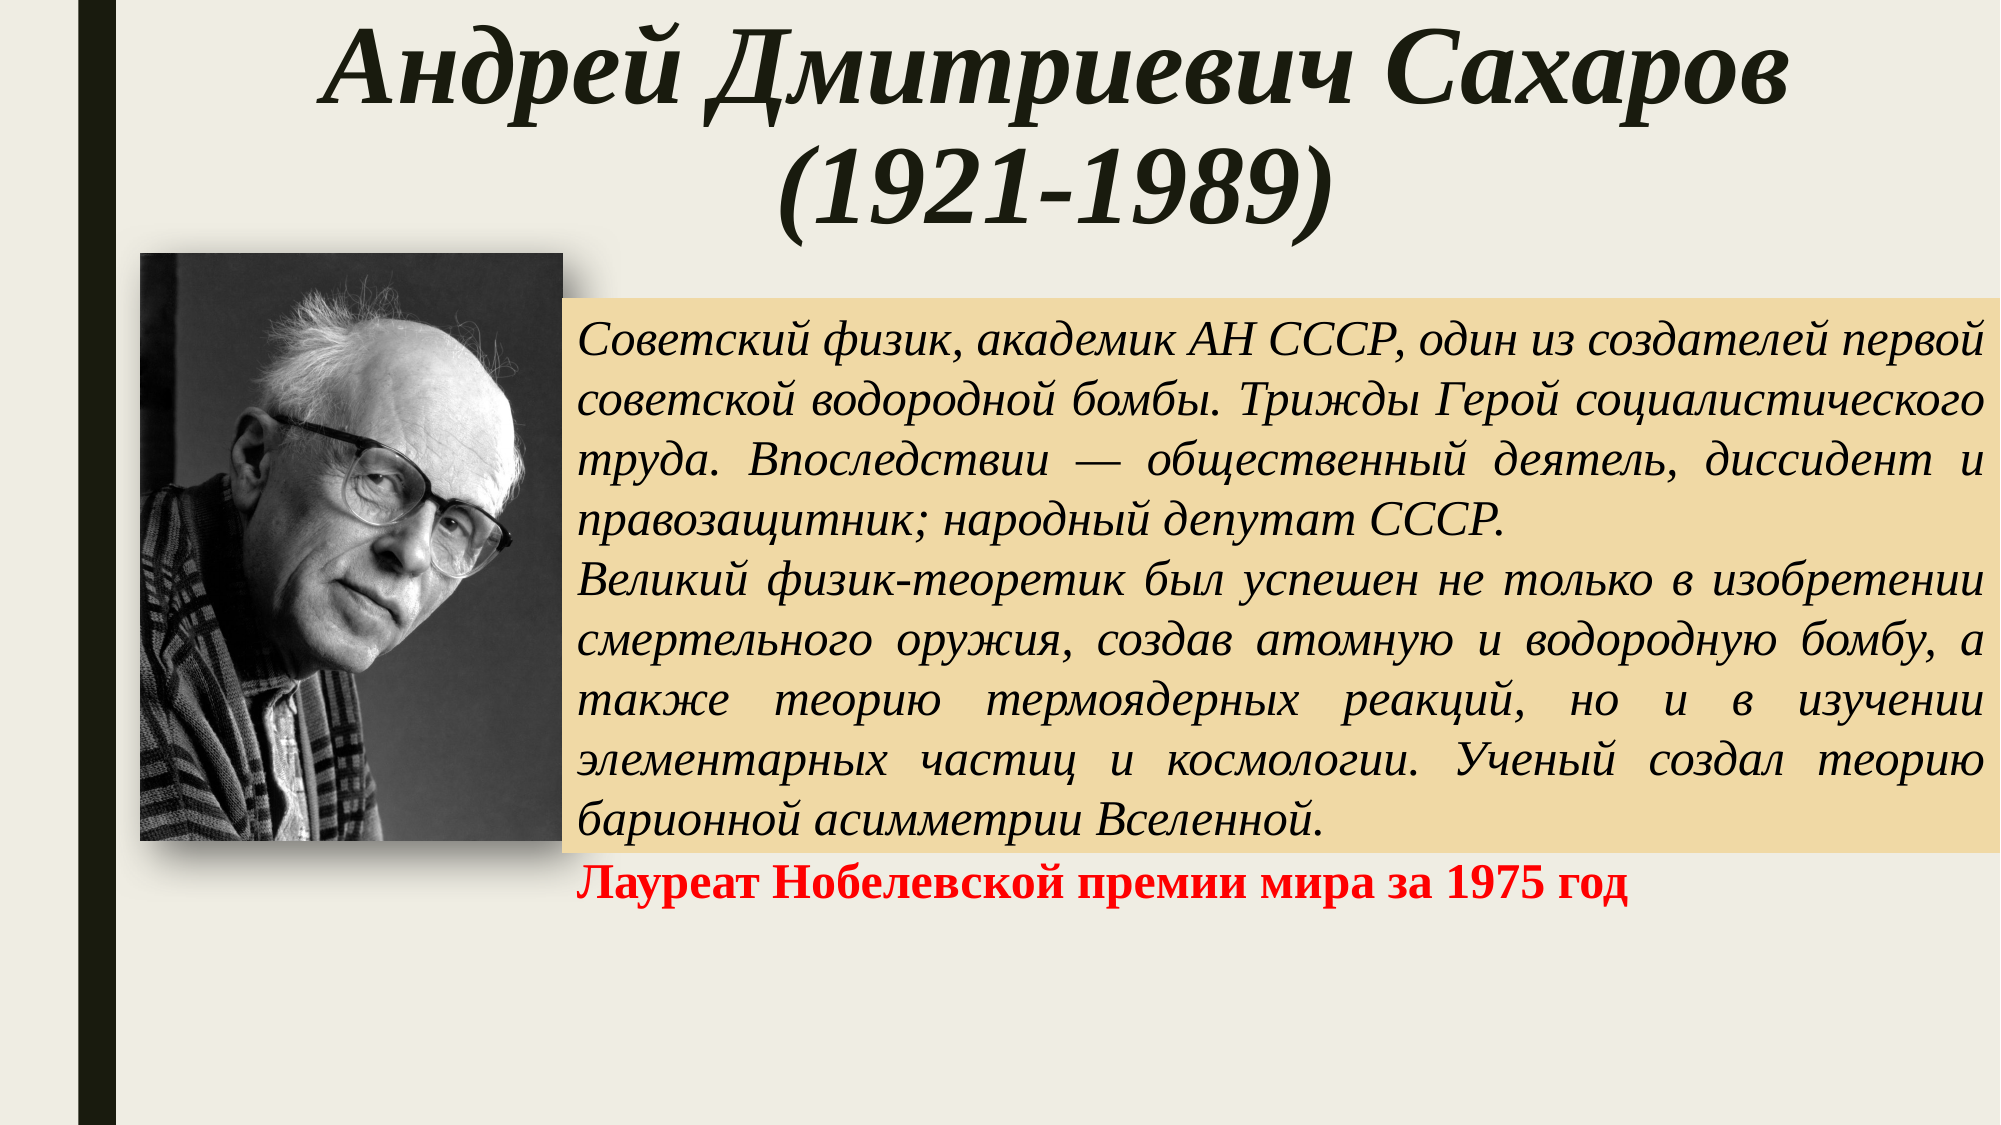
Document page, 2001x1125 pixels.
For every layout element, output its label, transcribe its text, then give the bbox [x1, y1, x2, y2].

text_box Лауреат Нобелевской премии мира за 1975 год [562, 841, 1965, 916]
text_box Советский физик, академик АН СССР, один из создателей первой советской водородной бомбы. Трижды Герой социалистического труда. Впоследствии — общественный деятель, диссидент и правозащитник; народный депутат СССР. Великий физик-теоретик был успешен не только в изобретении смертельного оружия, создав атомную и водородную бомбу, а также теорию термоядерных реакций, но и в изучении элементарных частиц и космологии. Ученый создал теорию барионной асимметрии Вселенной. [563, 298, 2000, 853]
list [140, 253, 563, 841]
title Андрей Дмитриевич Сахаров (1921-1989) [114, 0, 2000, 244]
